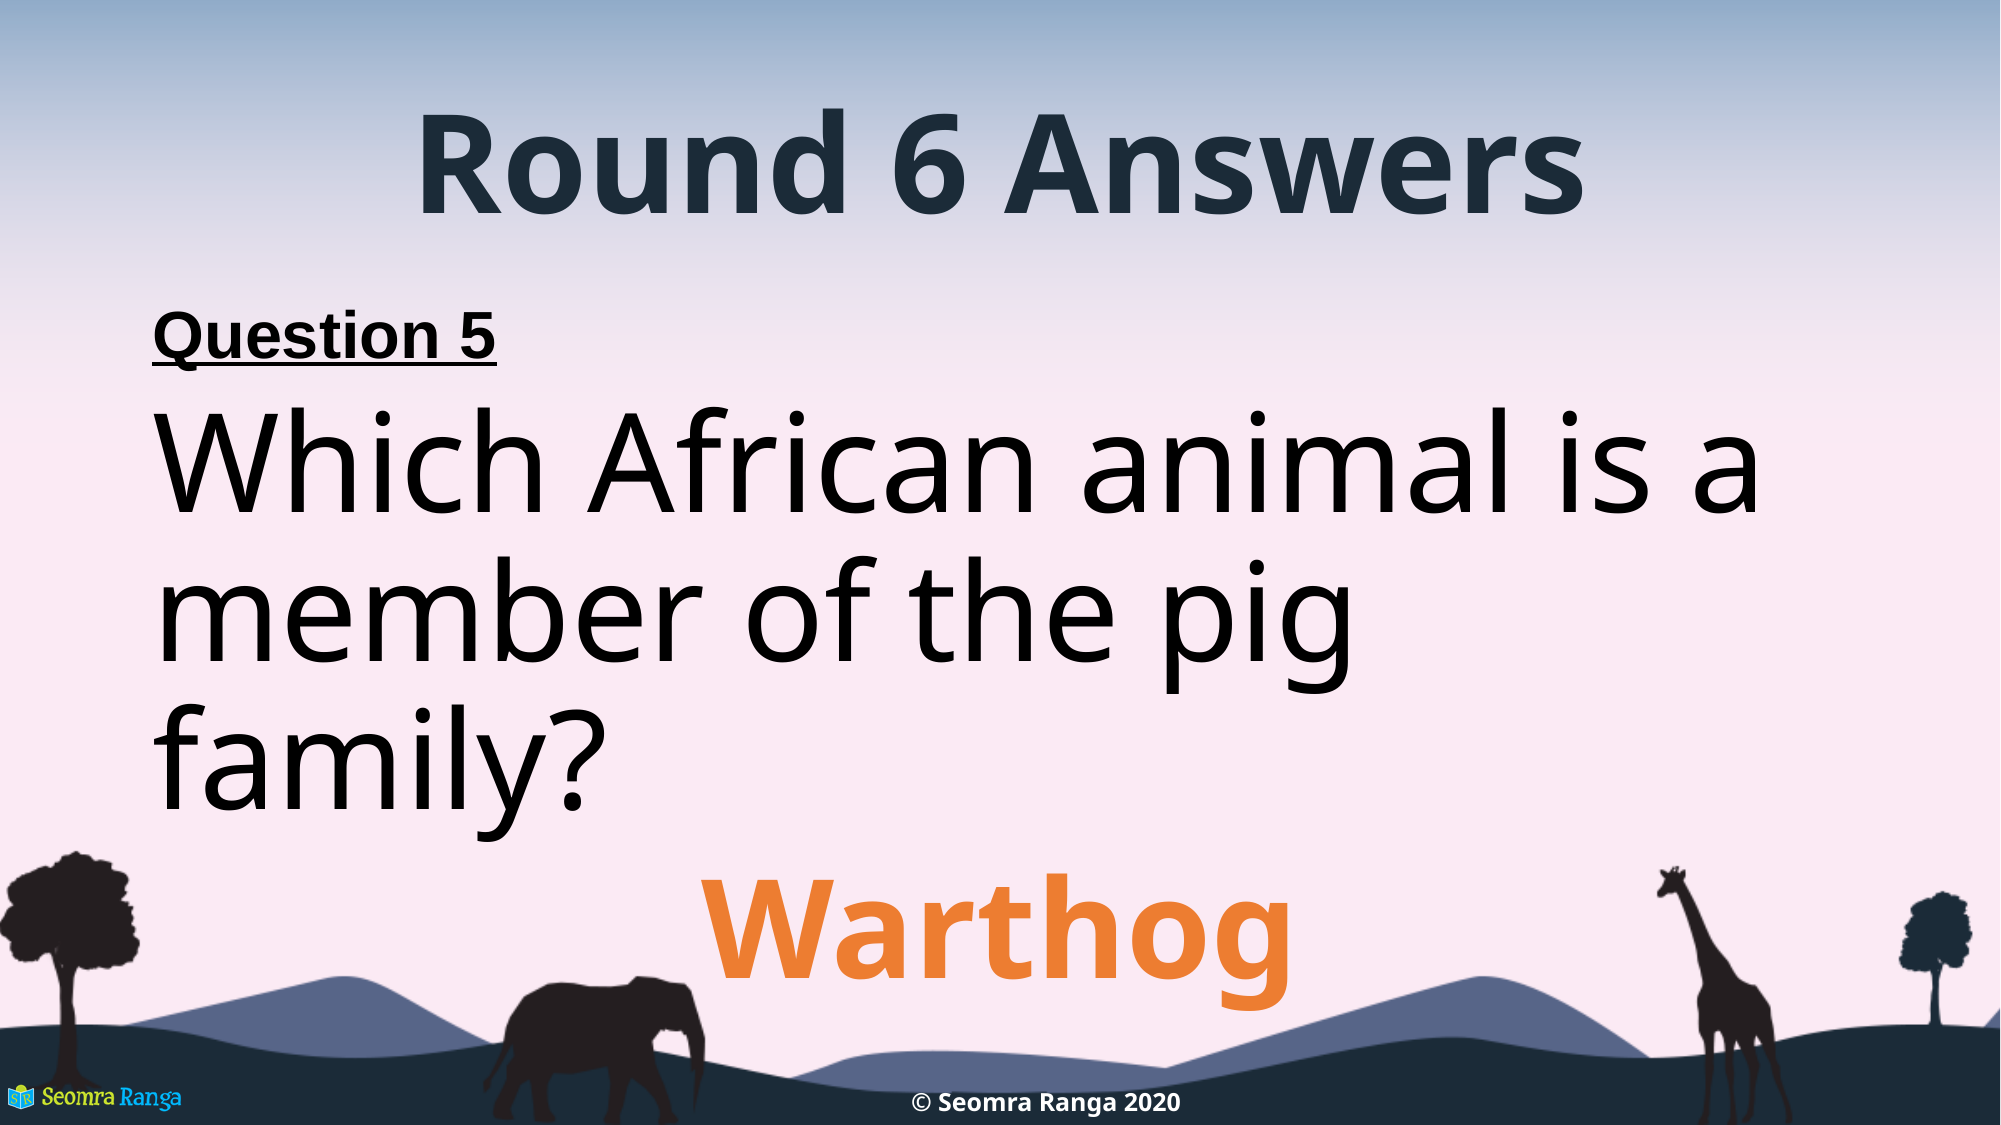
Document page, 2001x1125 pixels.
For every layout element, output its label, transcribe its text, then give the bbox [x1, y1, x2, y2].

picture [0, 0, 2001, 1125]
title Round 6 Answers [137, 59, 1863, 278]
list Question 5 Which African animal is a member of the pig family? Warthog [137, 293, 1863, 1014]
text_box © Seomra Ranga 2020 www.seomraranga.com [762, 1079, 1330, 1125]
